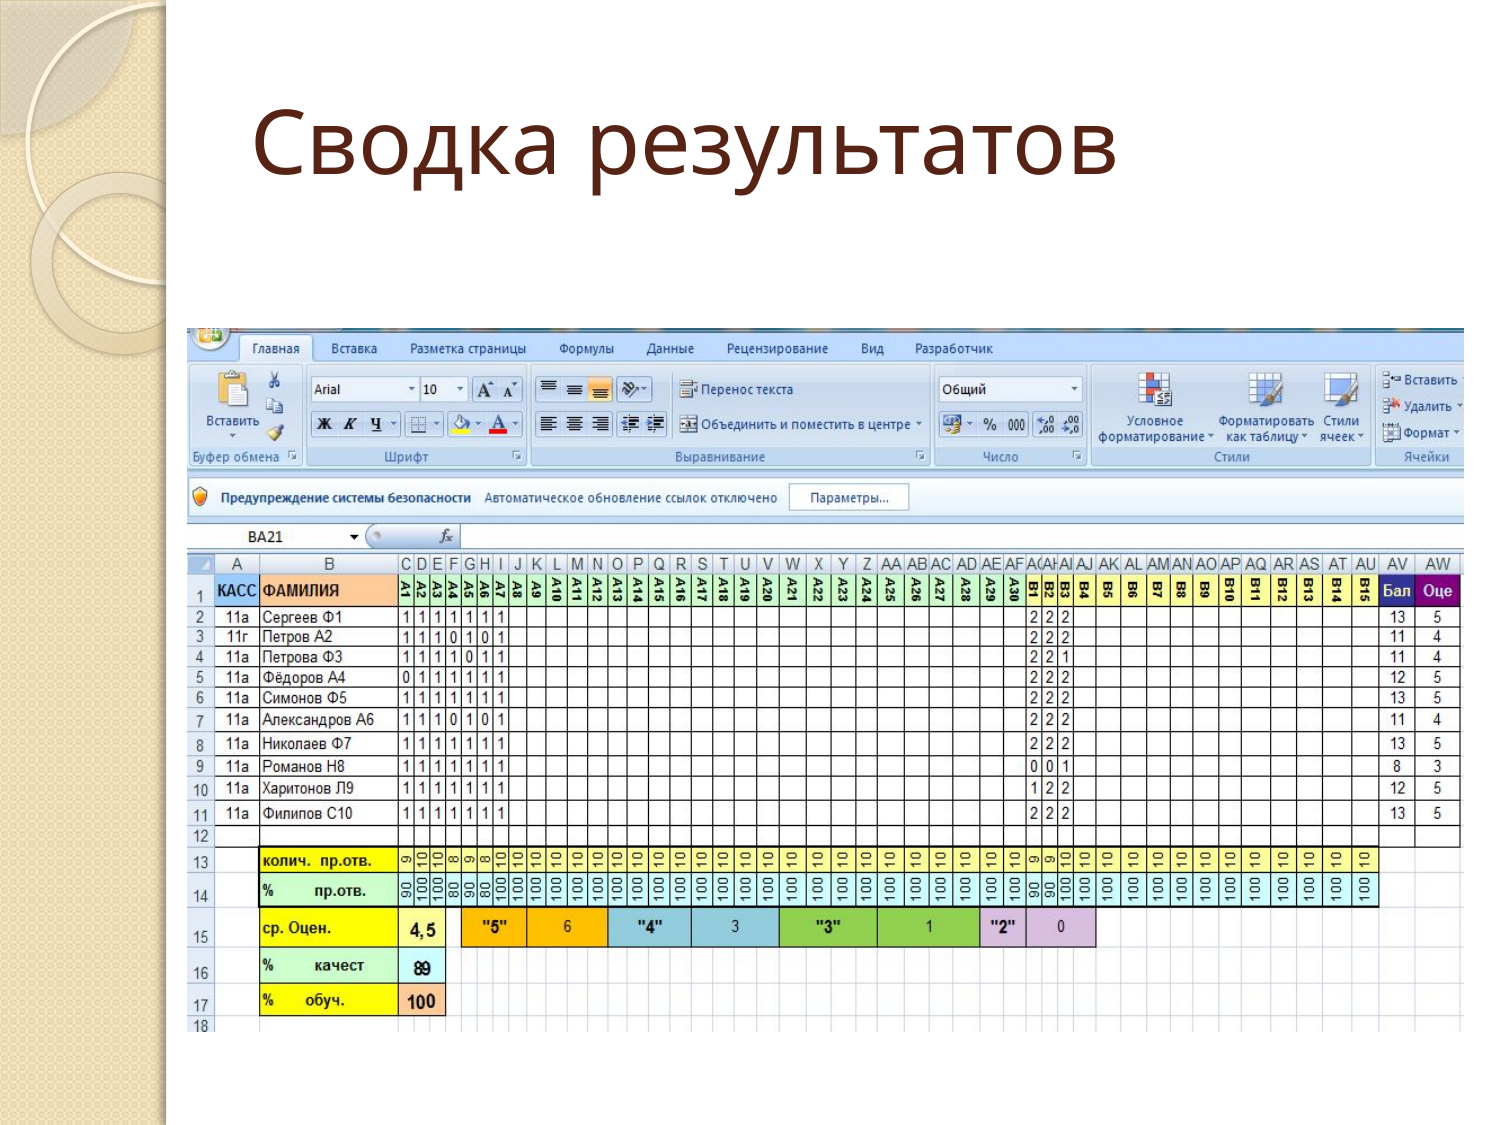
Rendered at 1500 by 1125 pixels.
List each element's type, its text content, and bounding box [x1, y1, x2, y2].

title Сводка результатов [235, 45, 1466, 233]
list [187, 327, 1465, 1032]
